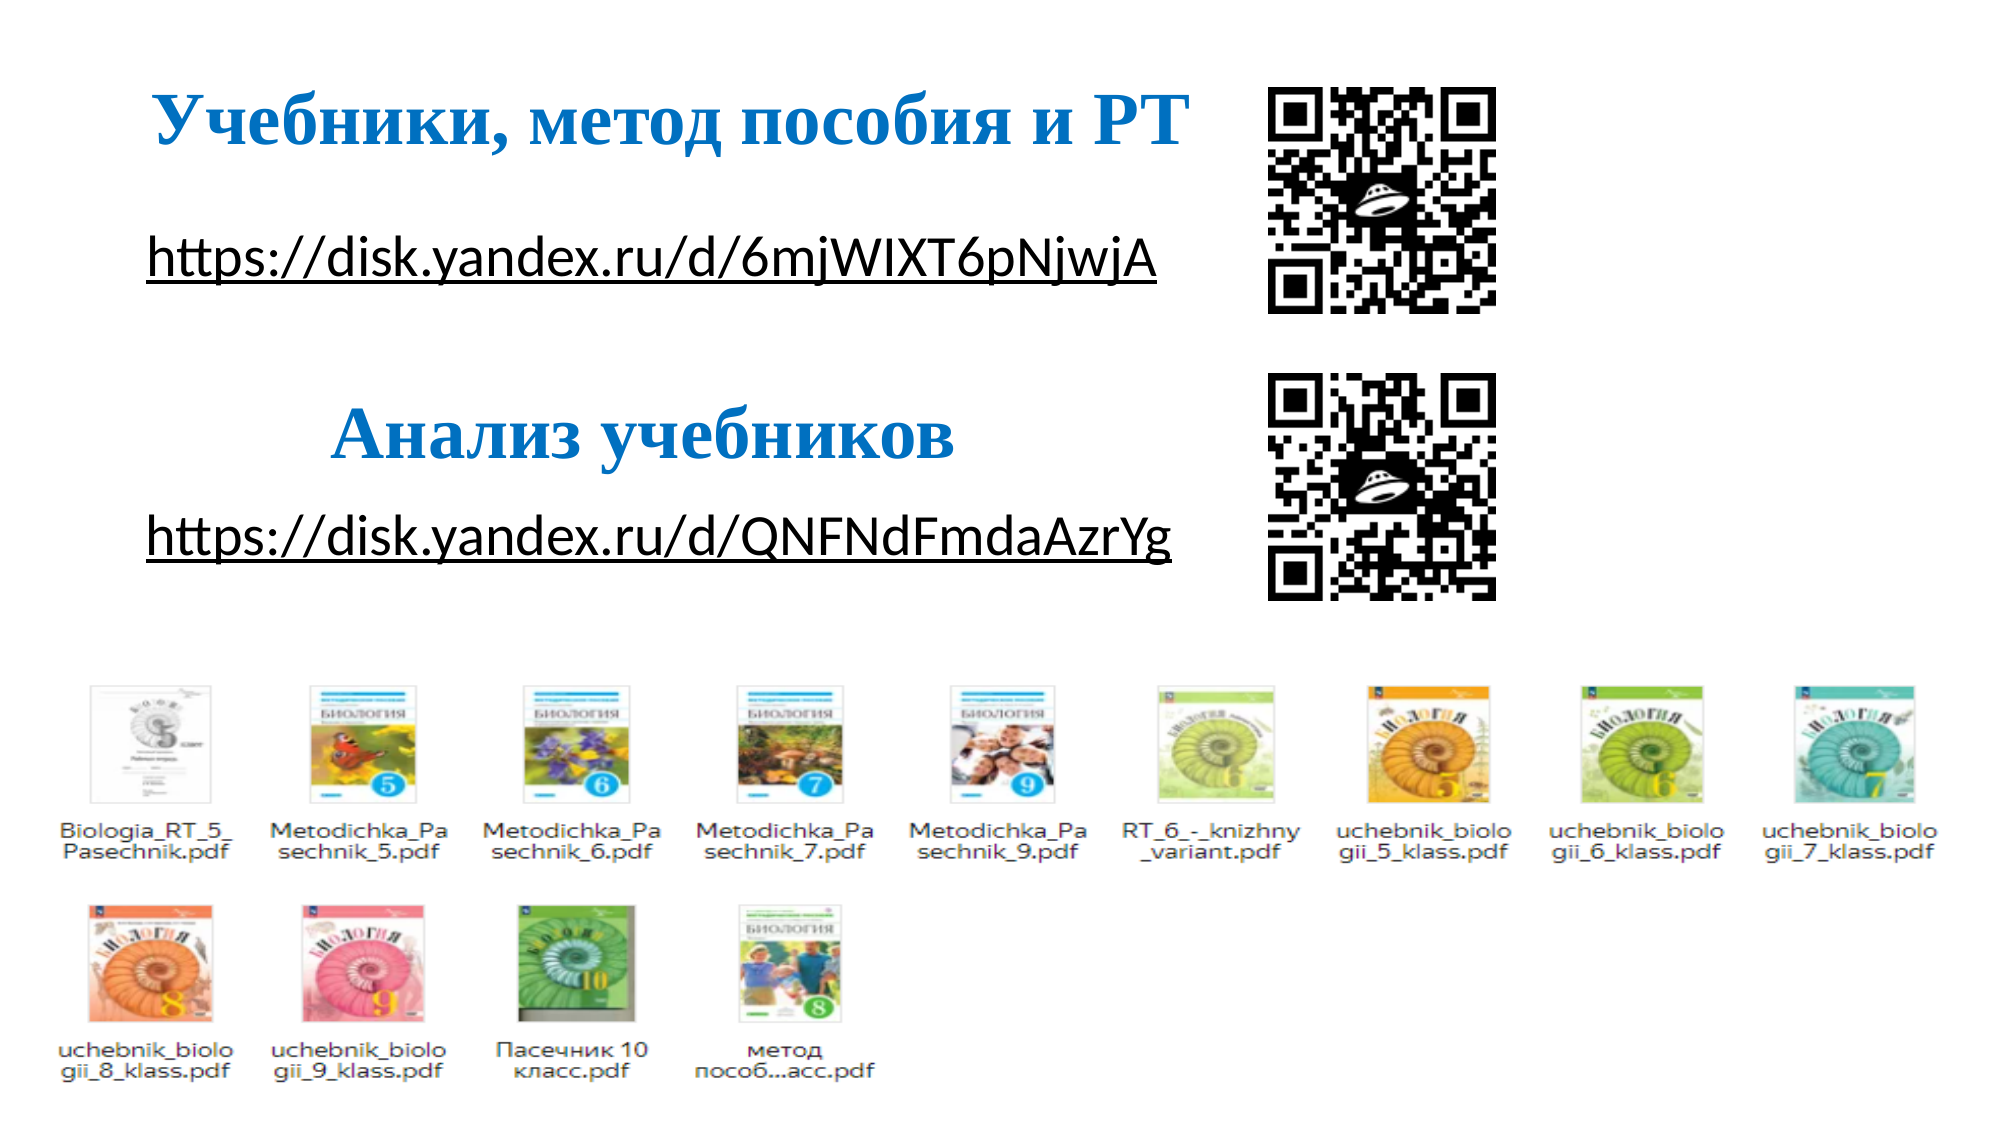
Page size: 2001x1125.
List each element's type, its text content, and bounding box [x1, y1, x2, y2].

text_box Анализ учебников [17, 366, 1269, 502]
picture [1268, 87, 1496, 314]
picture [1268, 373, 1496, 601]
title Учебники, метод пособия и РТ [45, 52, 1297, 188]
list https://disk.yandex.ru/d/6mjWIXT6pNjwjA [131, 218, 1856, 650]
text_box https://disk.yandex.ru/d/QNFNdFmdaAzrYg [131, 502, 1245, 575]
picture [17, 650, 1961, 1106]
